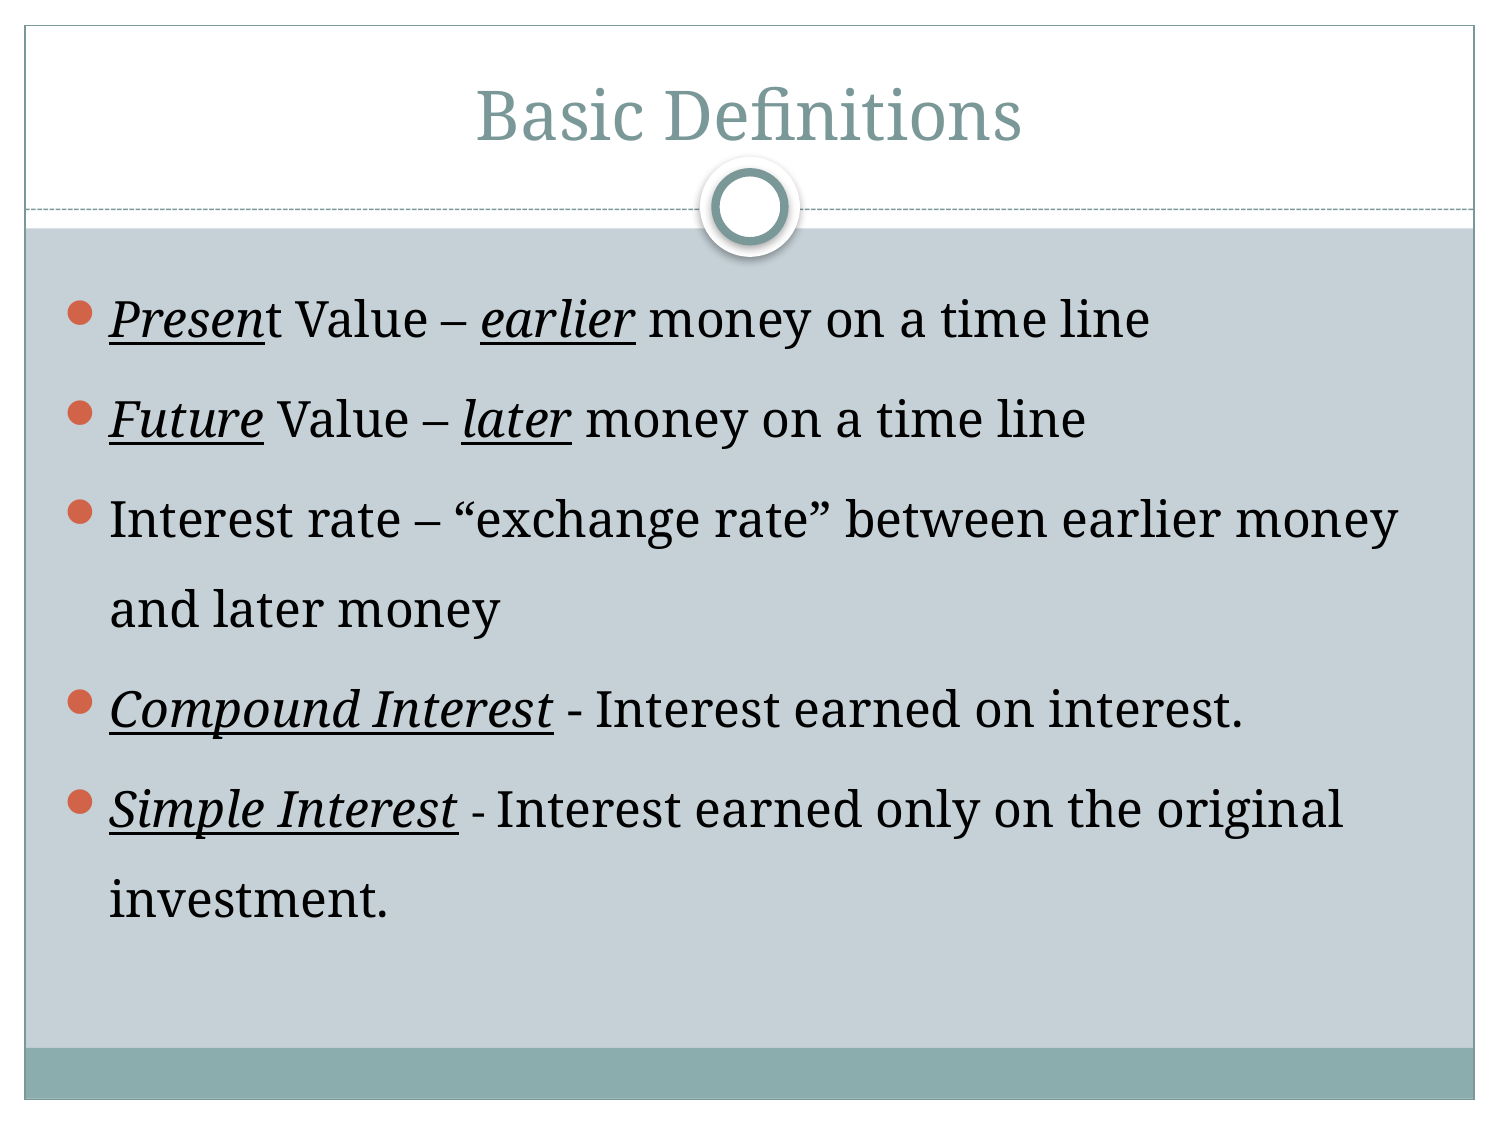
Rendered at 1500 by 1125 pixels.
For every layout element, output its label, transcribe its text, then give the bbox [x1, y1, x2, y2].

title Basic Definitions [49, 37, 1450, 162]
list Present Value – earlier money on a time line Future Value – later money on a time line Interest rate – “exchange rate” between earlier money and later money Compound Interest - Interest earned on interest. Simple Interest - Interest earned only on the original investment. [49, 250, 1445, 1063]
